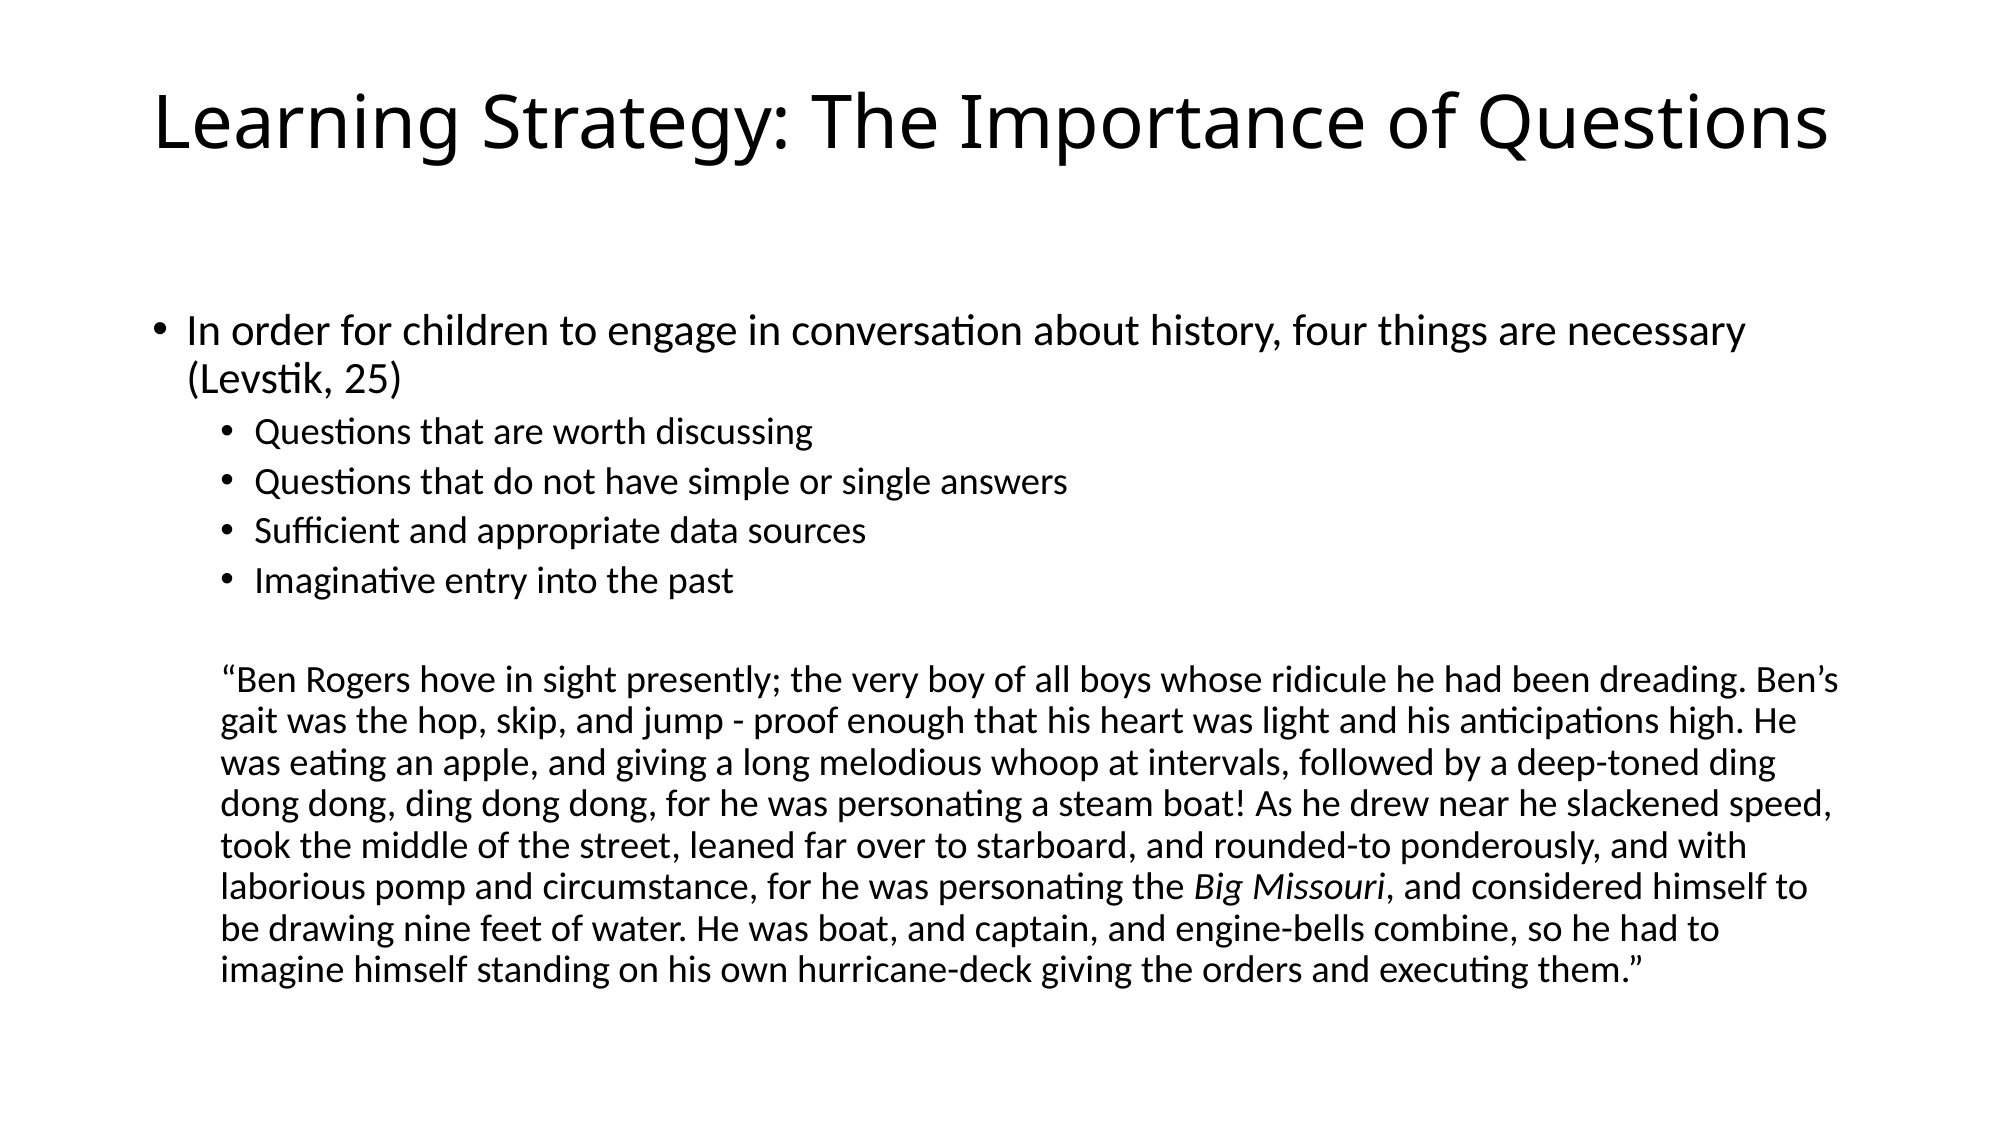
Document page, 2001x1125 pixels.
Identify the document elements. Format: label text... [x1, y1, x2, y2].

title Learning Strategy: The Importance of Questions [137, 59, 1863, 278]
list In order for children to engage in conversation about history, four things are necessary (Levstik, 25) Questions that are worth discussing Questions that do not have simple or single answers Sufficient and appropriate data sources Imaginative entry into the past “Ben Rogers hove in sight presently; the very boy of all boys whose ridicule he had been dreading. Ben’s gait was the hop, skip, and jump - proof enough that his heart was light and his anticipations high. He was eating an apple, and giving a long melodious whoop at intervals, followed by a deep-toned ding dong dong, ding dong dong, for he was personating a steam boat! As he drew near he slackened speed, took the middle of the street, leaned far over to starboard, and rounded-to ponderously, and with laborious pomp and circumstance, for he was personating the Big Missouri, and considered himself to be drawing nine feet of water. He was boat, and captain, and engine-bells combine, so he had to imagine himself standing on his own hurricane-deck giving the orders and executing them.” [137, 299, 1863, 1014]
